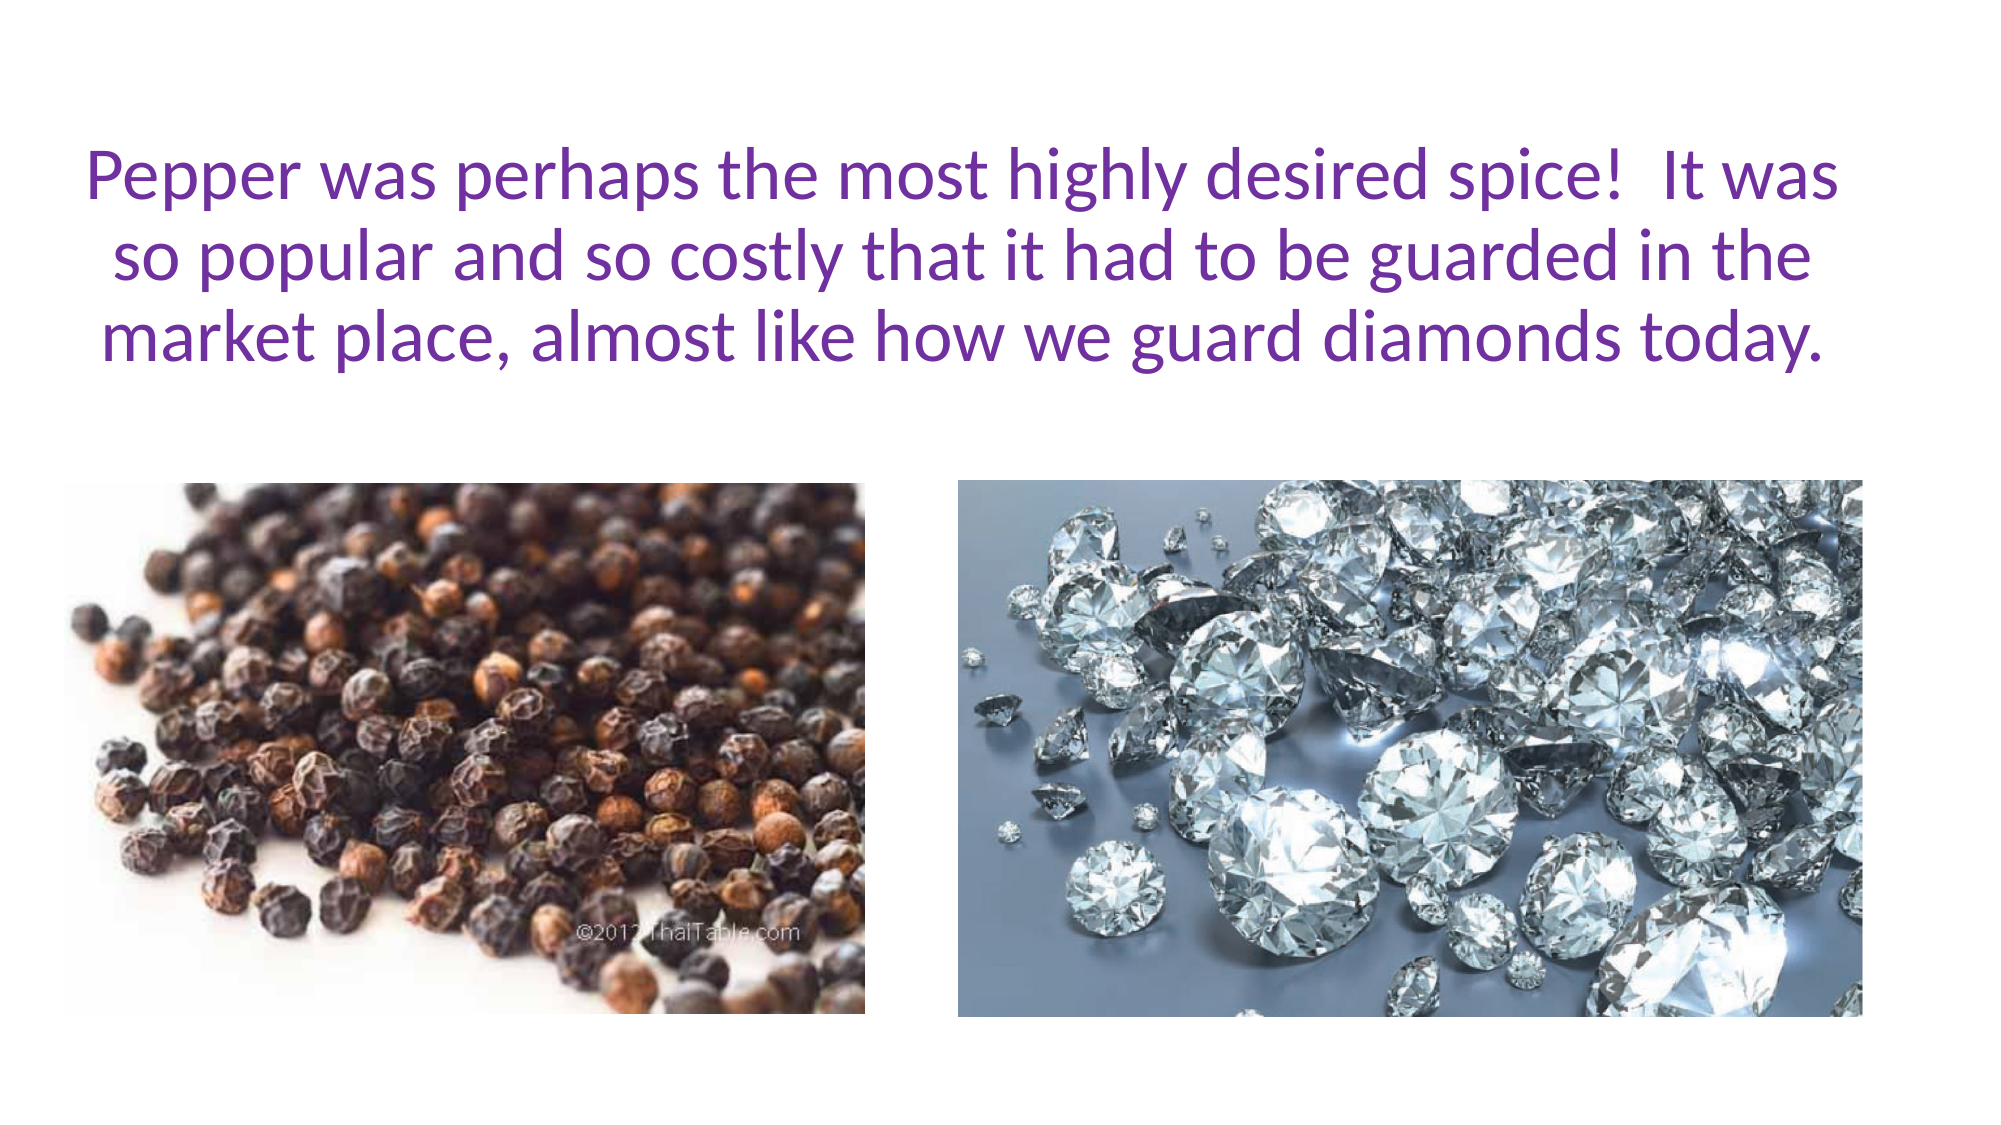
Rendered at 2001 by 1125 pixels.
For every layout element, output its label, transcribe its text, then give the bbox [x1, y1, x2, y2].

picture [64, 483, 865, 1014]
list Pepper was perhaps the most highly desired spice! It was so popular and so costly that it had to be guarded in the market place, almost like how we guard diamonds today. [64, 127, 1863, 1014]
picture [957, 480, 1863, 1017]
